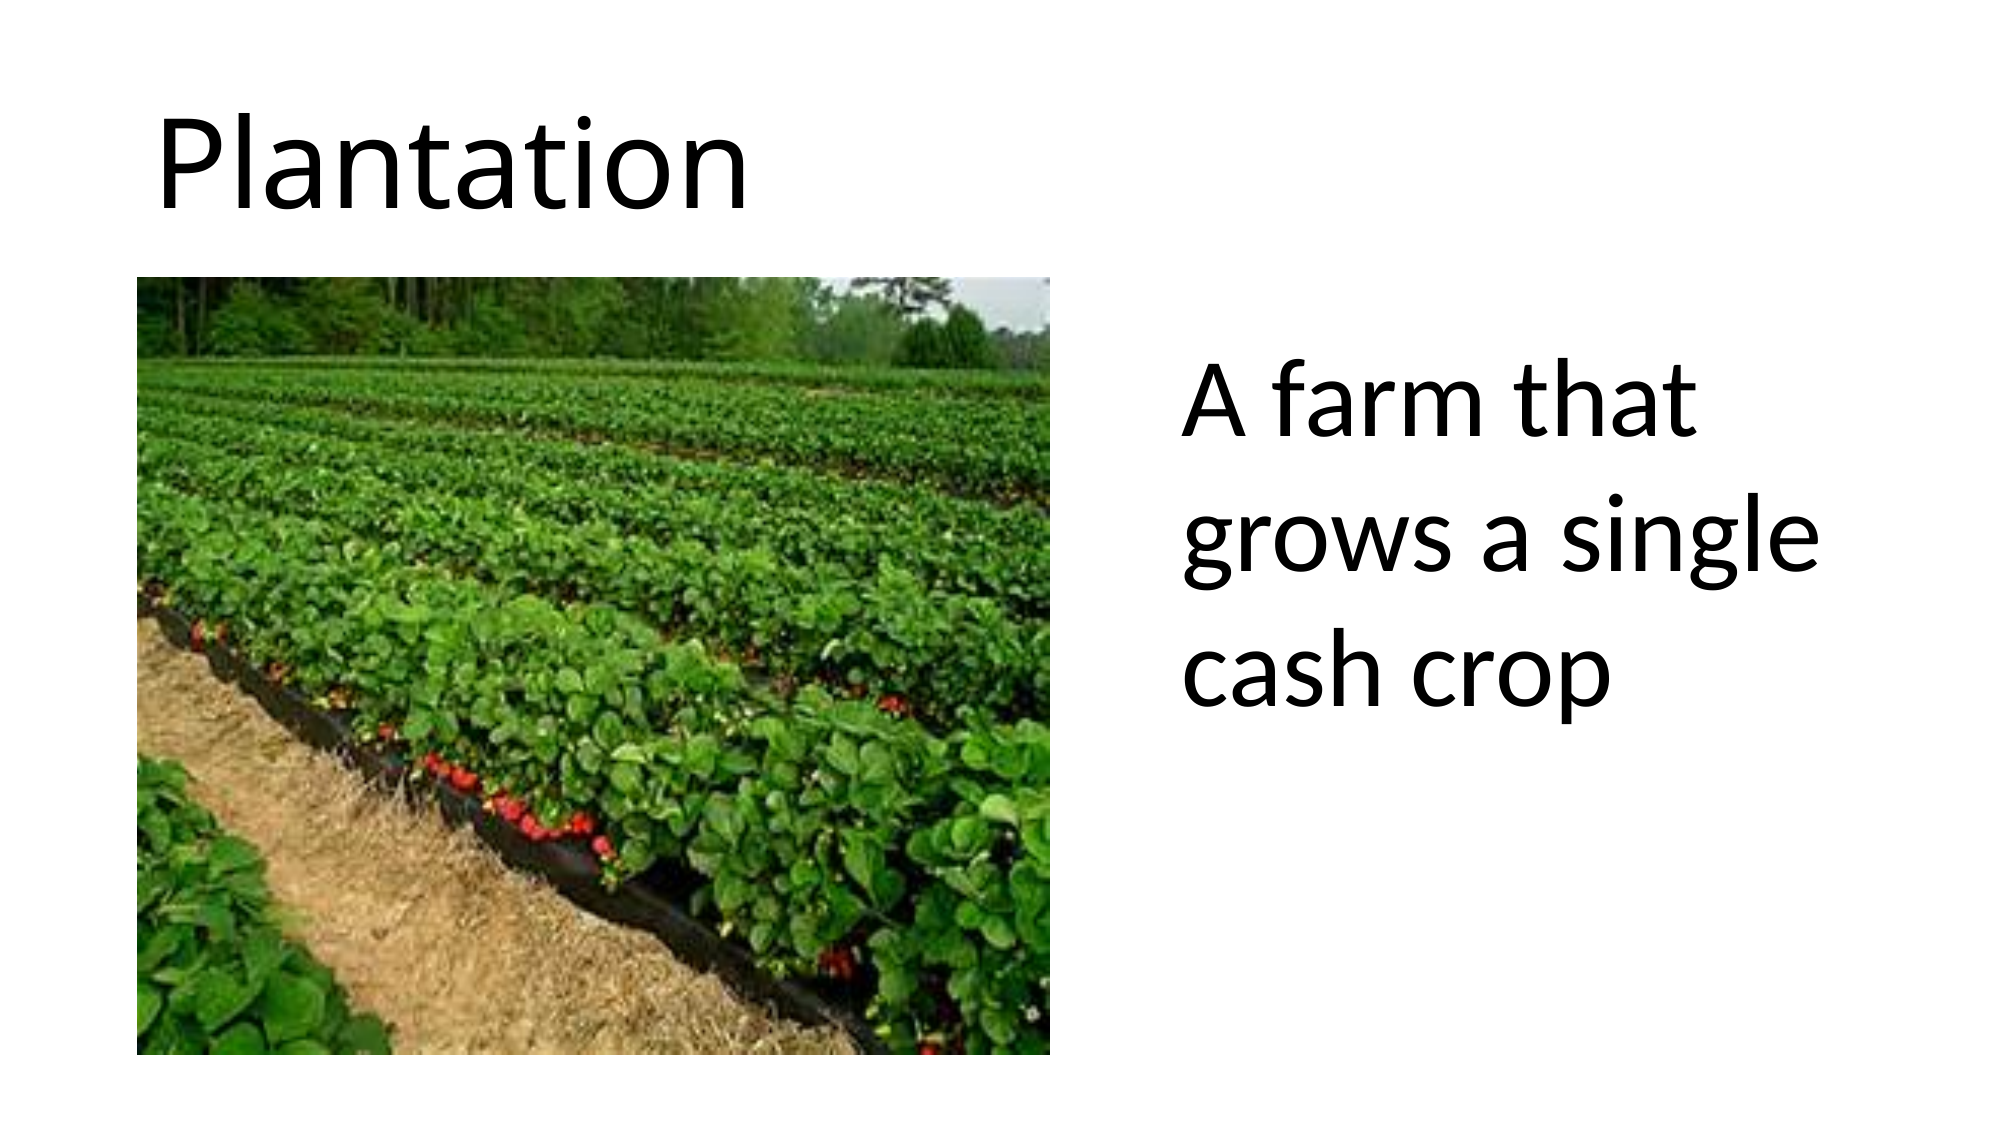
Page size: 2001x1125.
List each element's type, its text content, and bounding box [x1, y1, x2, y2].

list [137, 277, 1050, 1055]
title Plantation [137, 59, 1863, 278]
text_box A farm that grows a single cash crop [1166, 316, 1884, 737]
